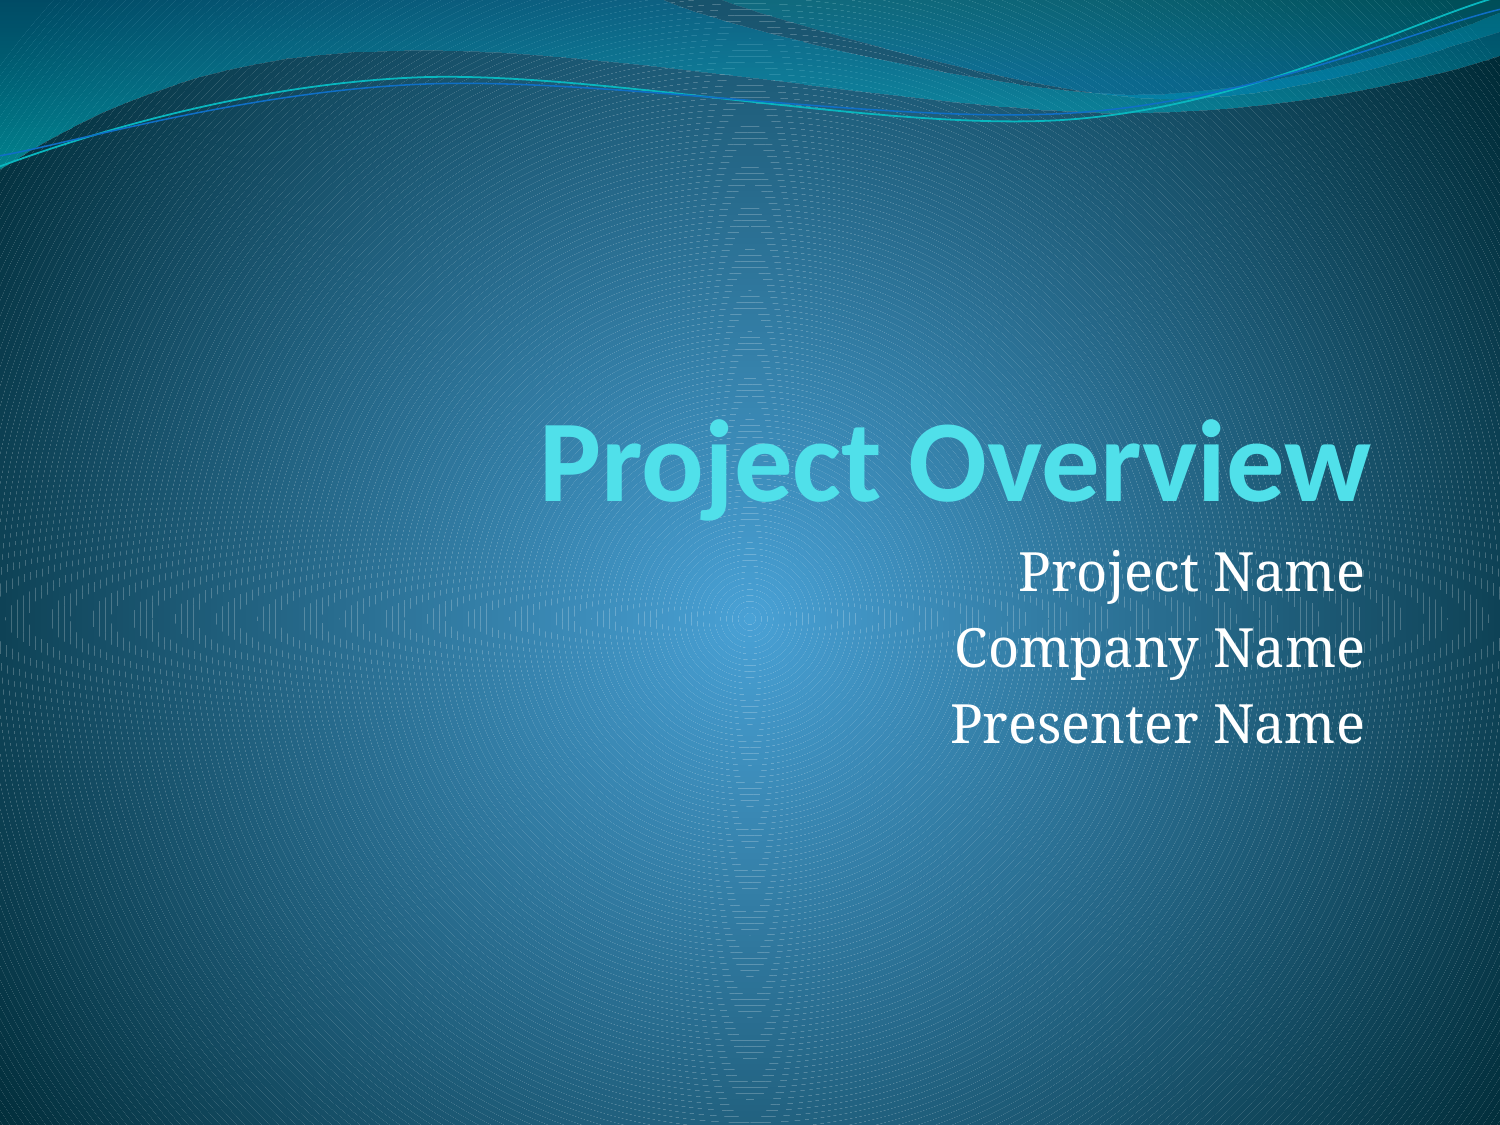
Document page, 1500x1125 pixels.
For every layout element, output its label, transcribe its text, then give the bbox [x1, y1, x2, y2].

title Project Overview [87, 224, 1376, 525]
subtitle Project Name Company Name Presenter Name [87, 529, 1376, 818]
